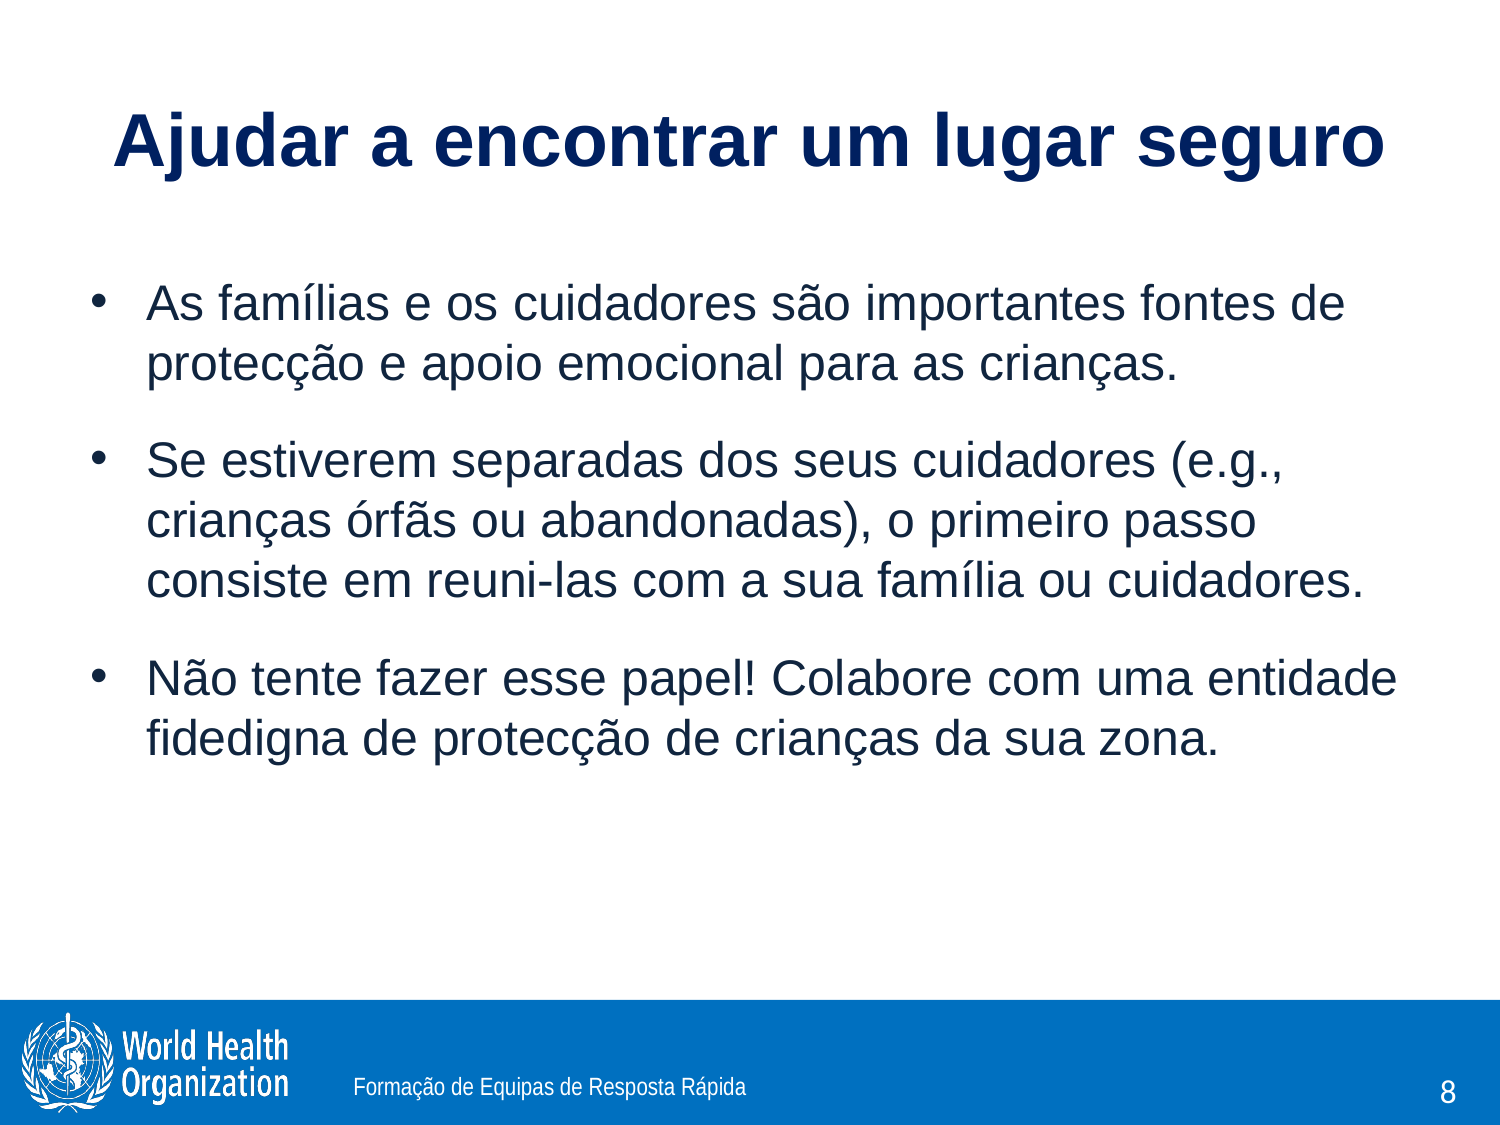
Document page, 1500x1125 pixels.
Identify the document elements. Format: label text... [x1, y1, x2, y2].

picture [21, 1012, 288, 1113]
title Ajudar a encontrar um lugar seguro [0, 42, 1500, 231]
list As famílias e os cuidadores são importantes fontes de protecção e apoio emocional para as crianças. Se estiverem separadas dos seus cuidadores (e.g., crianças órfãs ou abandonadas), o primeiro passo consiste em reuni-las com a sua família ou cuidadores. Não tente fazer esse papel! Colabore com uma entidade fidedigna de protecção de crianças da sua zona. [75, 262, 1425, 1005]
